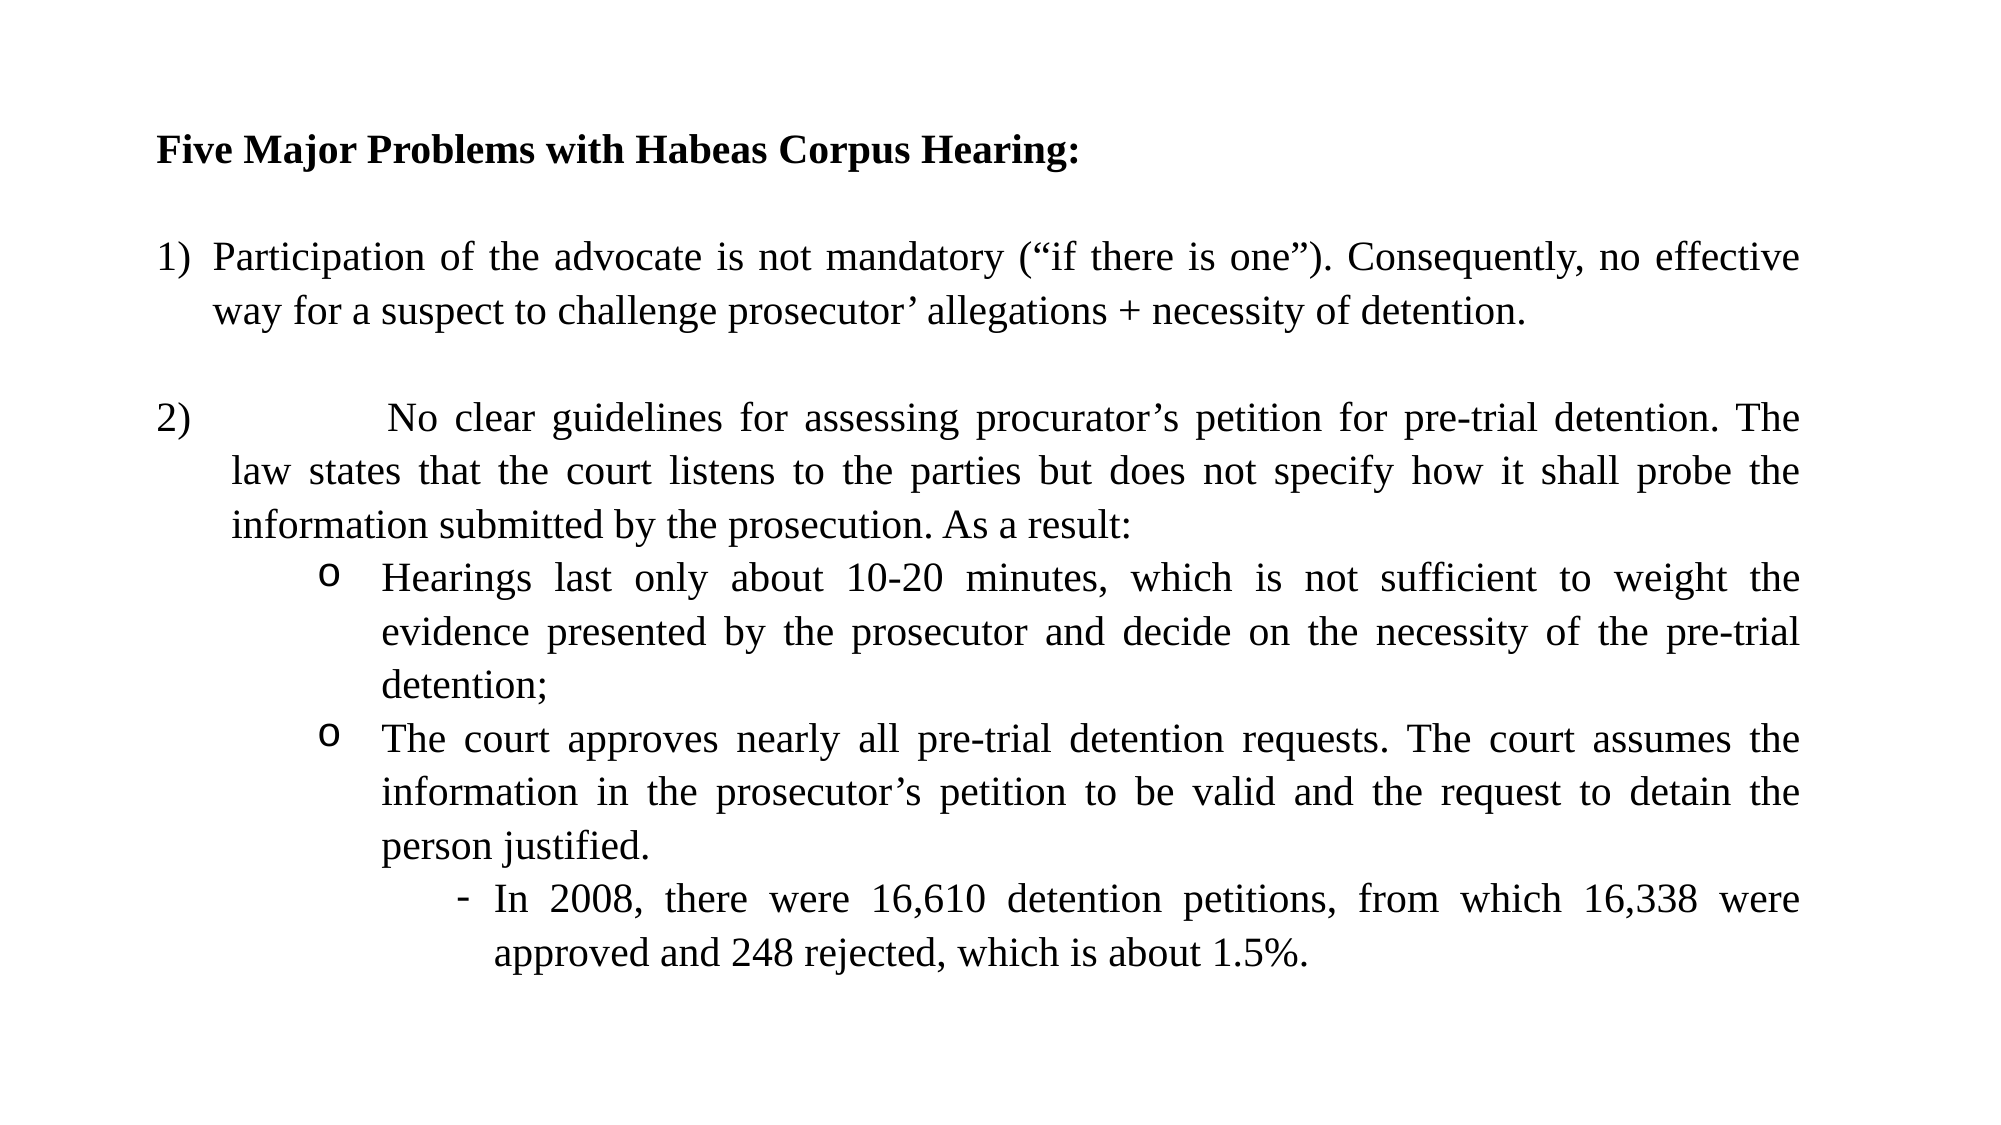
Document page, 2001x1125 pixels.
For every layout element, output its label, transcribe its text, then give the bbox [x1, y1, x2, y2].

text_box Five Major Problems with Habeas Corpus Hearing: Participation of the advocate is not mandatory (“if there is one”). Consequently, no effective way for a suspect to challenge prosecutor’ allegations + necessity of detention. 2) No clear guidelines for assessing procurator’s petition for pre-trial detention. The law states that the court listens to the parties but does not specify how it shall probe the information submitted by the prosecution. As a result: Hearings last only about 10-20 minutes, which is not sufficient to weight the evidence presented by the prosecutor and decide on the necessity of the pre-trial detention; The court approves nearly all pre-trial detention requests. The court assumes the information in the prosecutor’s petition to be valid and the request to detain the person justified. In 2008, there were 16,610 detention petitions, from which 16,338 were approved and 248 rejected, which is about 1.5%. [141, 111, 1817, 982]
